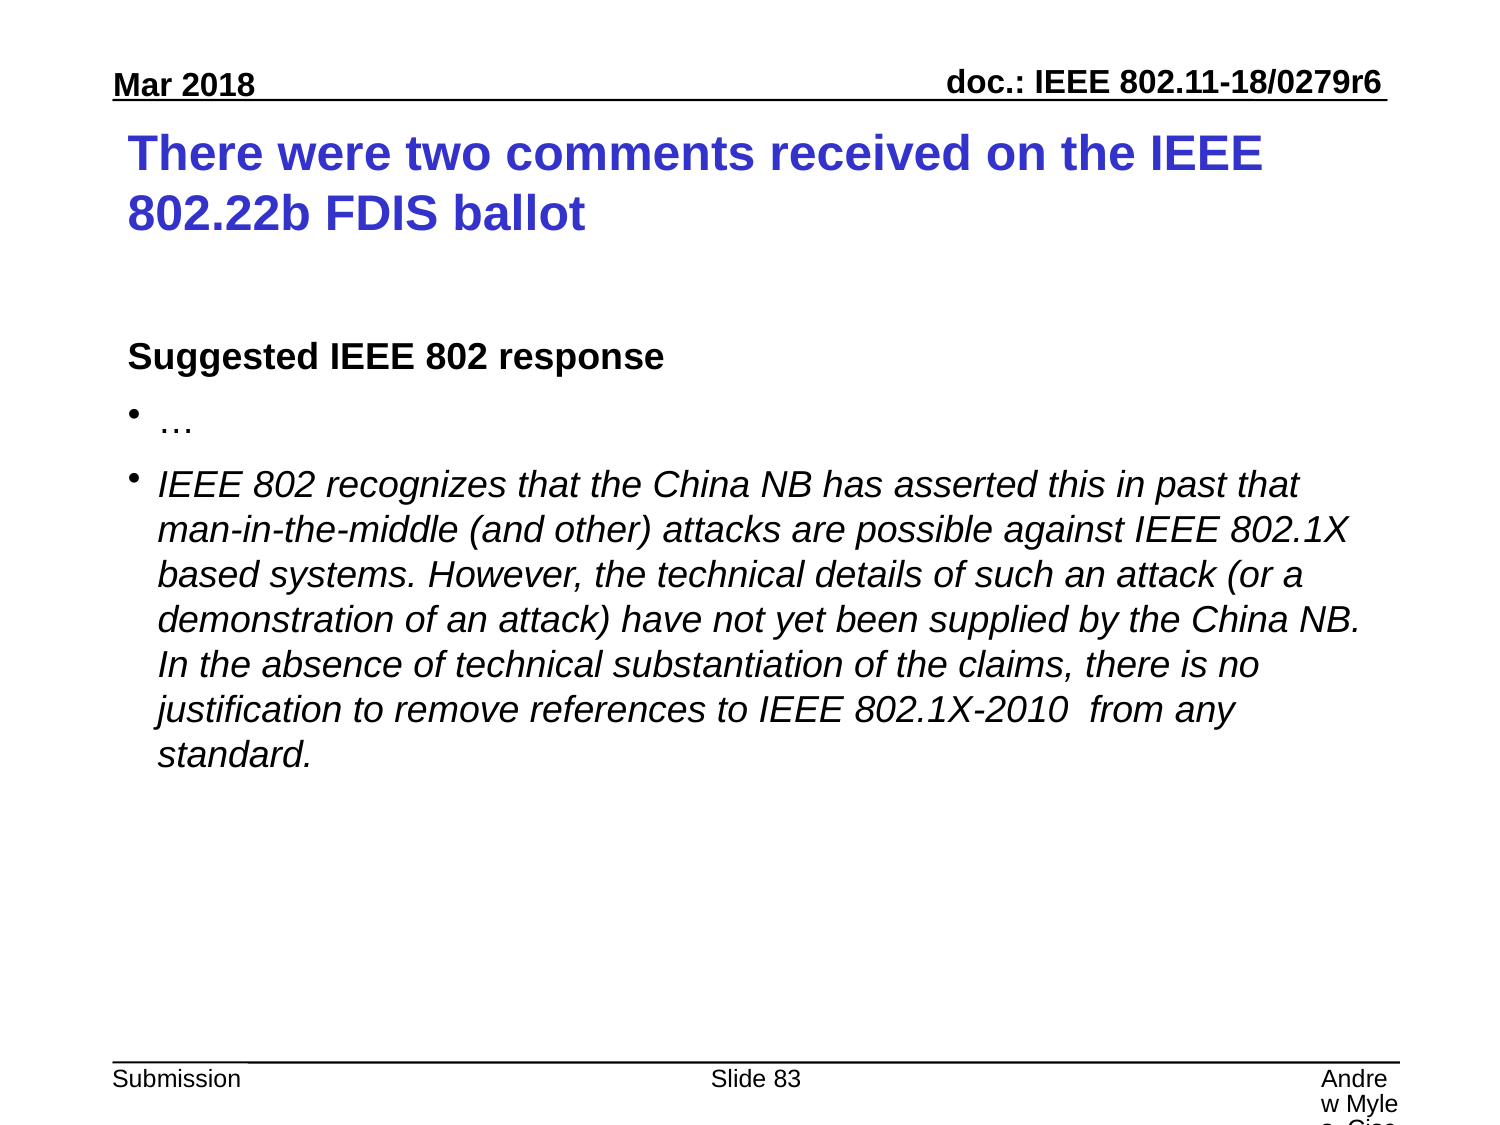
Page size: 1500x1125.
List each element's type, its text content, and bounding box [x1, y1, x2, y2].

title There were two comments received on the IEEE 802.22b FDIS ballot [112, 112, 1388, 288]
footer Andrew Myles, Cisco [1320, 1061, 1402, 1093]
slide_number Slide 83 [709, 1061, 803, 1093]
list Suggested IEEE 802 response … IEEE 802 recognizes that the China NB has asserted this in past that man-in-the-middle (and other) attacks are possible against IEEE 802.1X based systems. However, the technical details of such an attack (or a demonstration of an attack) have not yet been supplied by the China NB. In the absence of technical substantiation of the claims, there is no justification to remove references to IEEE 802.1X-2010 from any standard. [112, 324, 1388, 1000]
